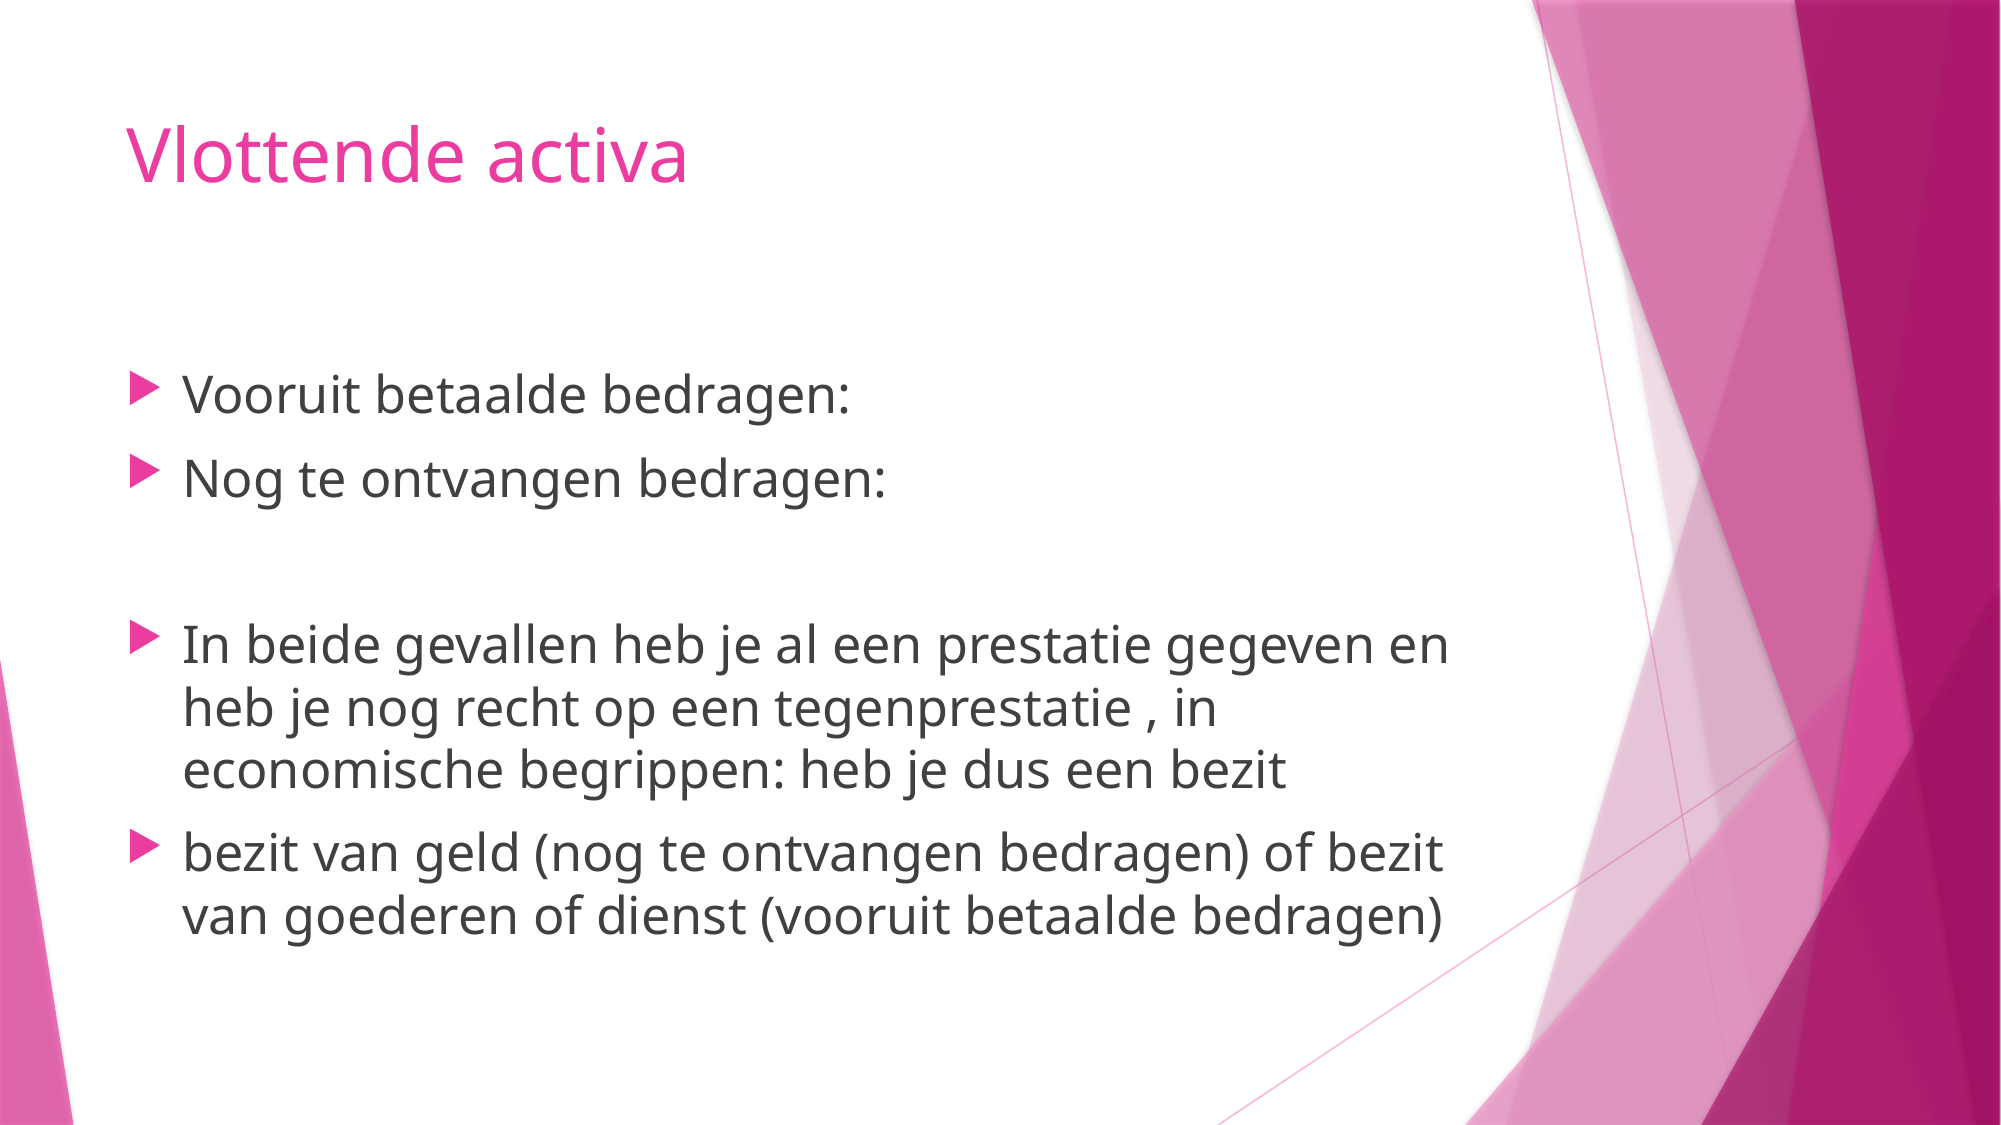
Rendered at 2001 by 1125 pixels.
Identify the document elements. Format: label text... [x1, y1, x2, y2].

title Vlottende activa [111, 99, 1522, 317]
list Vooruit betaalde bedragen: Nog te ontvangen bedragen: In beide gevallen heb je al een prestatie gegeven en heb je nog recht op een tegenprestatie , in economische begrippen: heb je dus een bezit bezit van geld (nog te ontvangen bedragen) of bezit van goederen of dienst (vooruit betaalde bedragen) [111, 354, 1522, 992]
